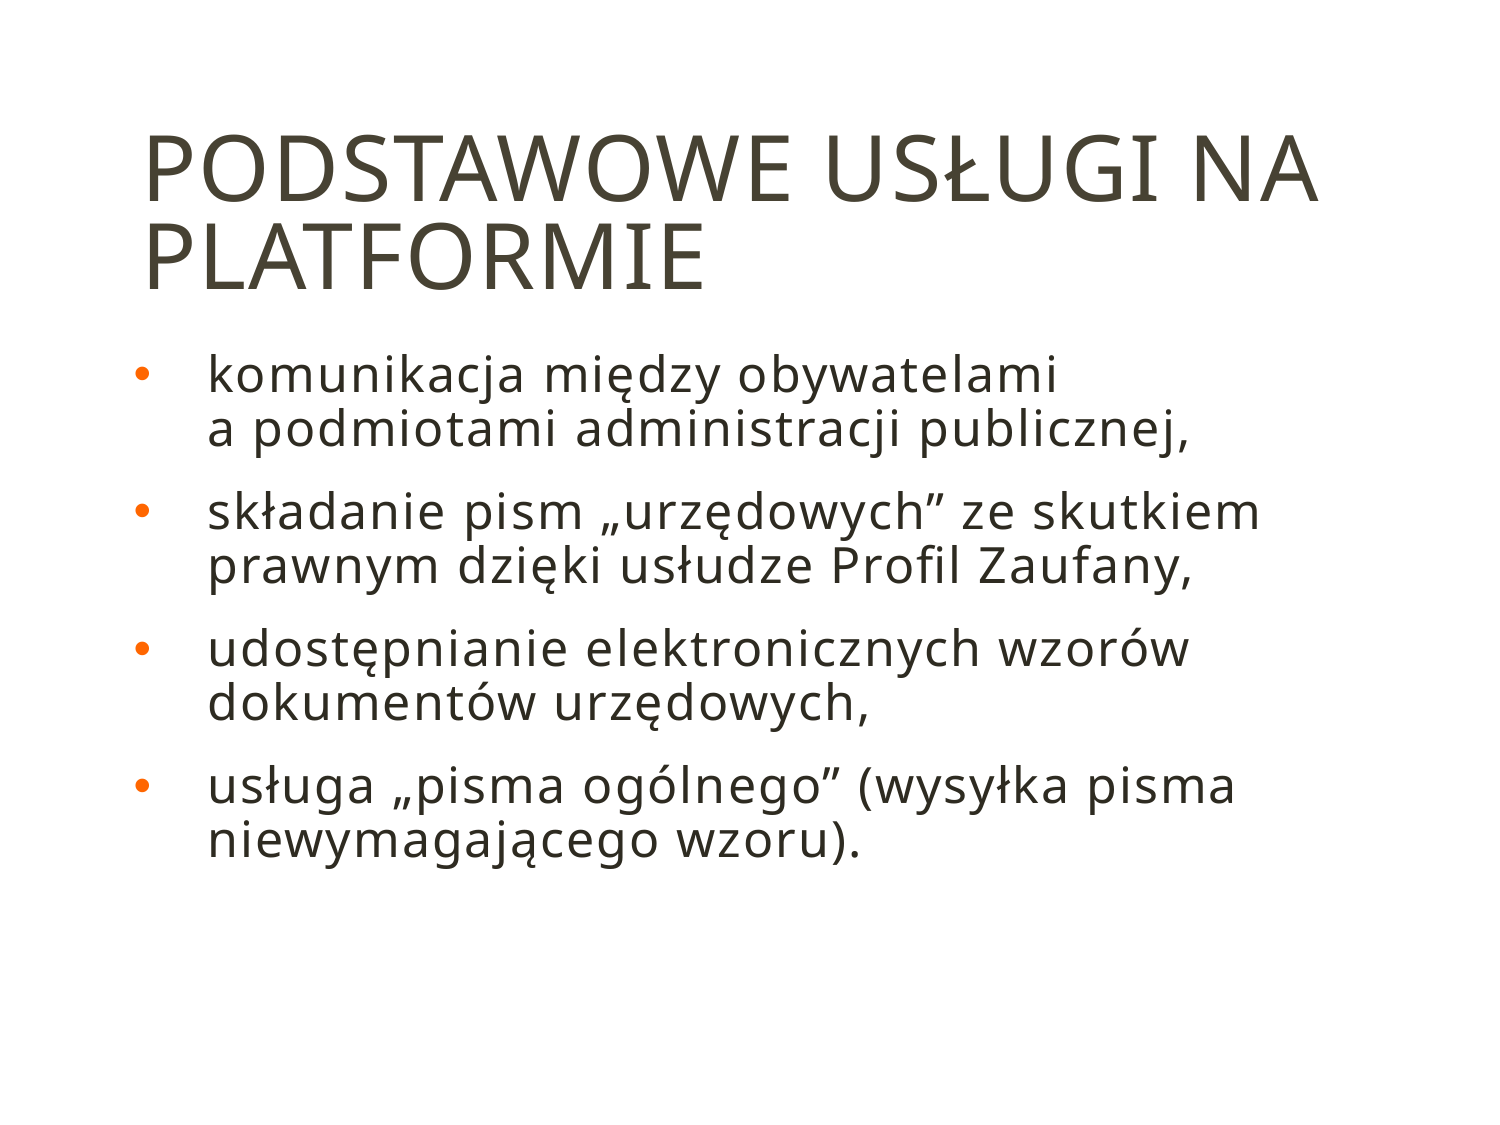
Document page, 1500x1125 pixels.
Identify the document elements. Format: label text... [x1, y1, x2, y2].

list komunikacja między obywatelami a podmiotami administracji publicznej, składanie pism „urzędowych” ze skutkiem prawnym dzięki usłudze Profil Zaufany, udostępnianie elektronicznych wzorów dokumentów urzędowych, usługa „pisma ogólnego” (wysyłka pisma niewymagającego wzoru). [126, 341, 1322, 1023]
title Podstawowe usługi na platformie [126, 96, 1347, 342]
